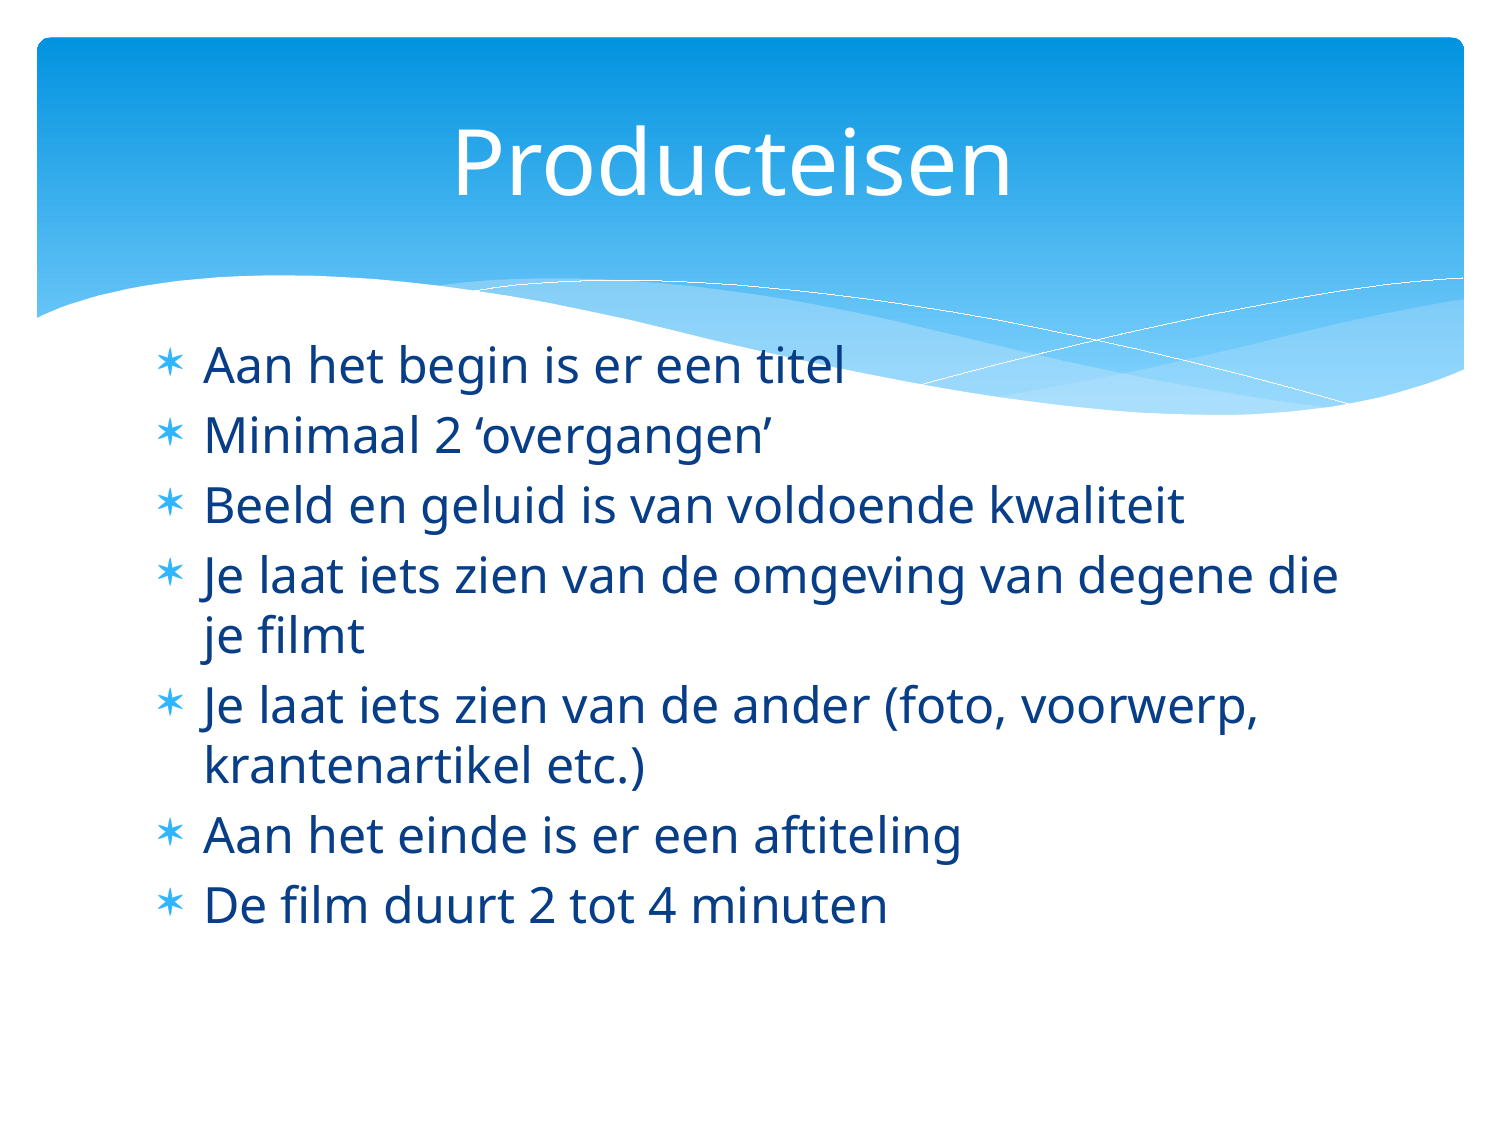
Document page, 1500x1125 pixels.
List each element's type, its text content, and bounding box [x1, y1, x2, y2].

list Aan het begin is er een titel Minimaal 2 ‘overgangen’ Beeld en geluid is van voldoende kwaliteit Je laat iets zien van de omgeving van degene die je filmt Je laat iets zien van de ander (foto, voorwerp, krantenartikel etc.) Aan het einde is er een aftiteling De film duurt 2 tot 4 minuten [143, 326, 1359, 1005]
title Producteisen [75, 55, 1425, 261]
